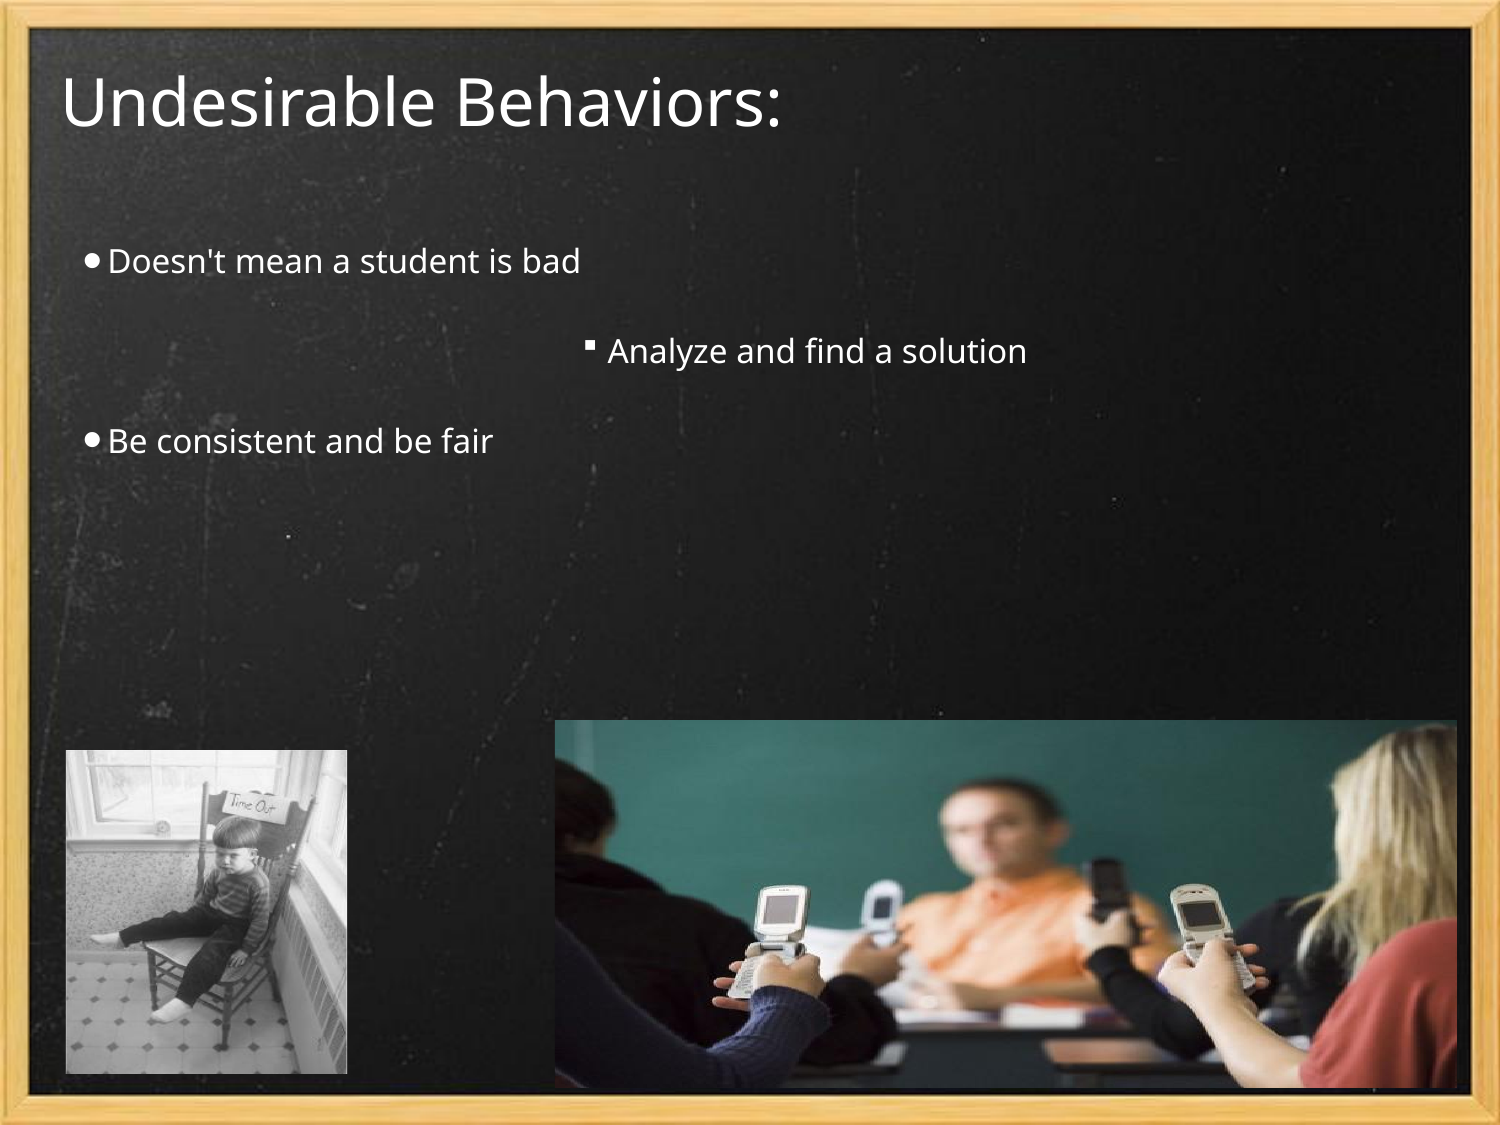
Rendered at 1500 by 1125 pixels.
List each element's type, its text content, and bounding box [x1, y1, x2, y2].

list Doesn't mean a student is bad Analyze and find a solution Be consistent and be fair [30, 224, 1437, 893]
title Undesirable Behaviors: [45, 45, 1455, 263]
text_box [554, 720, 1457, 1088]
text_box [65, 750, 348, 1074]
picture [0, 0, 1500, 1125]
